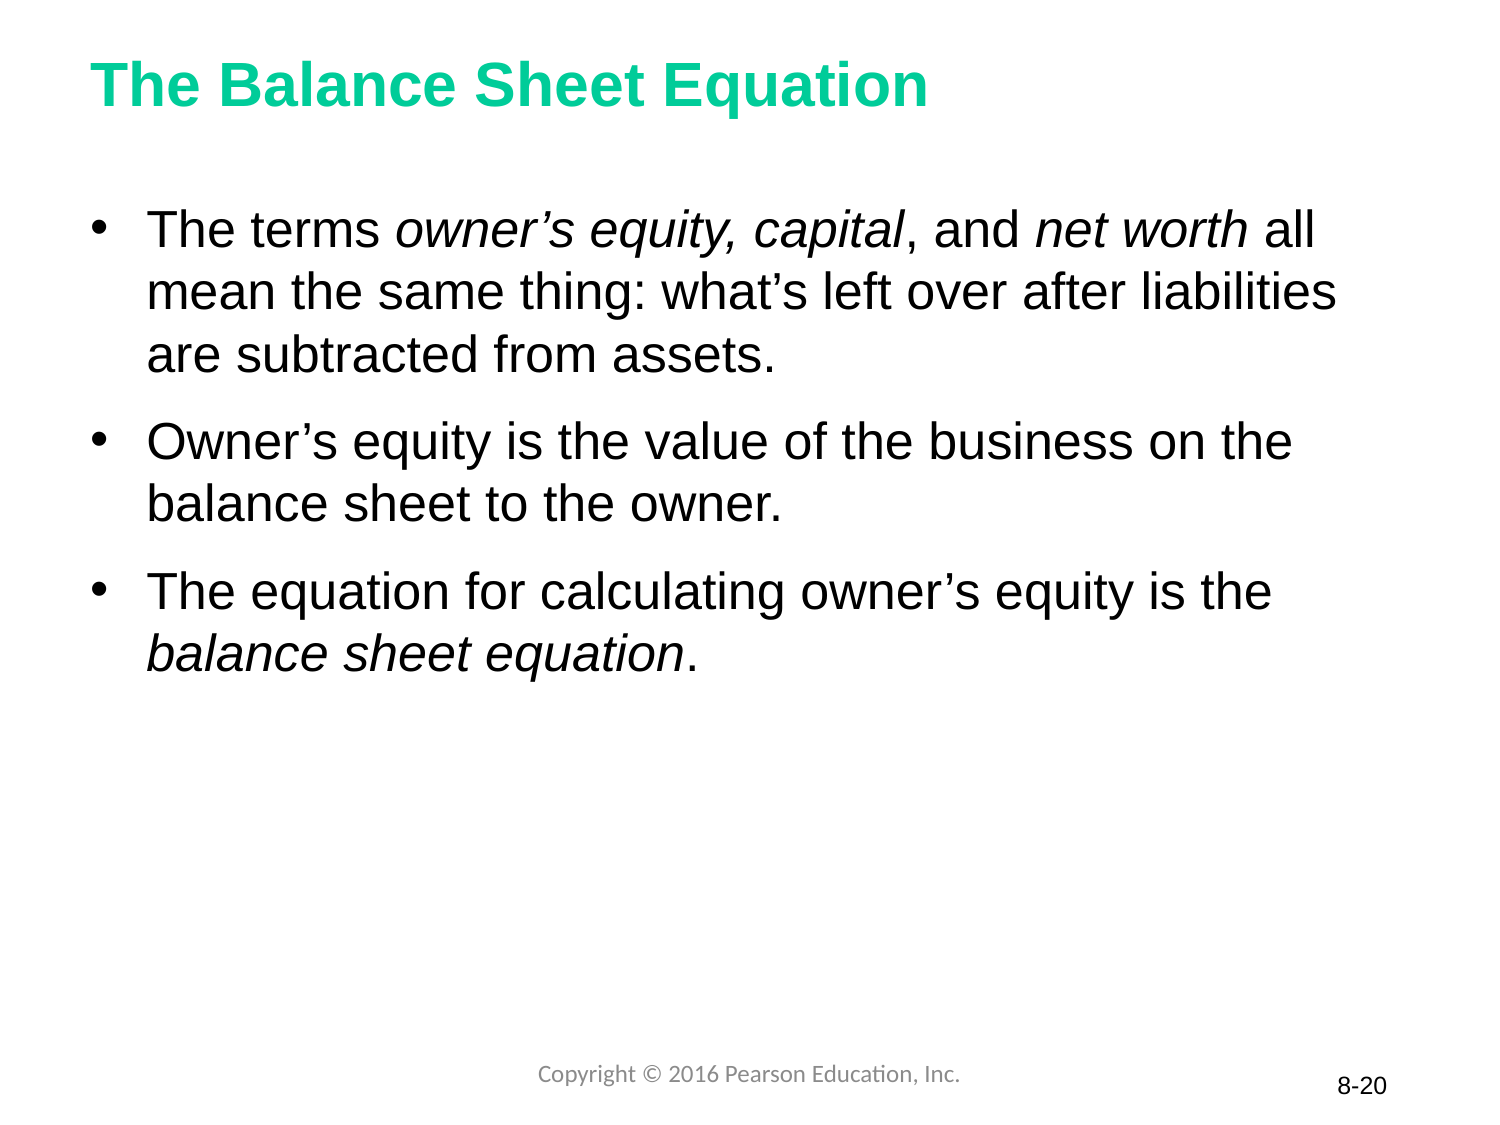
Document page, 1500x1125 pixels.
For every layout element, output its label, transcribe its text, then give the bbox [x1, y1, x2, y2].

title The Balance Sheet Equation [75, 0, 1425, 175]
list The terms owner’s equity, capital, and net worth all mean the same thing: what’s left over after liabilities are subtracted from assets. Owner’s equity is the value of the business on the balance sheet to the owner. The equation for calculating owner’s equity is the balance sheet equation. [75, 187, 1425, 930]
footer Copyright © 2016 Pearson Education, Inc. [512, 1042, 988, 1103]
